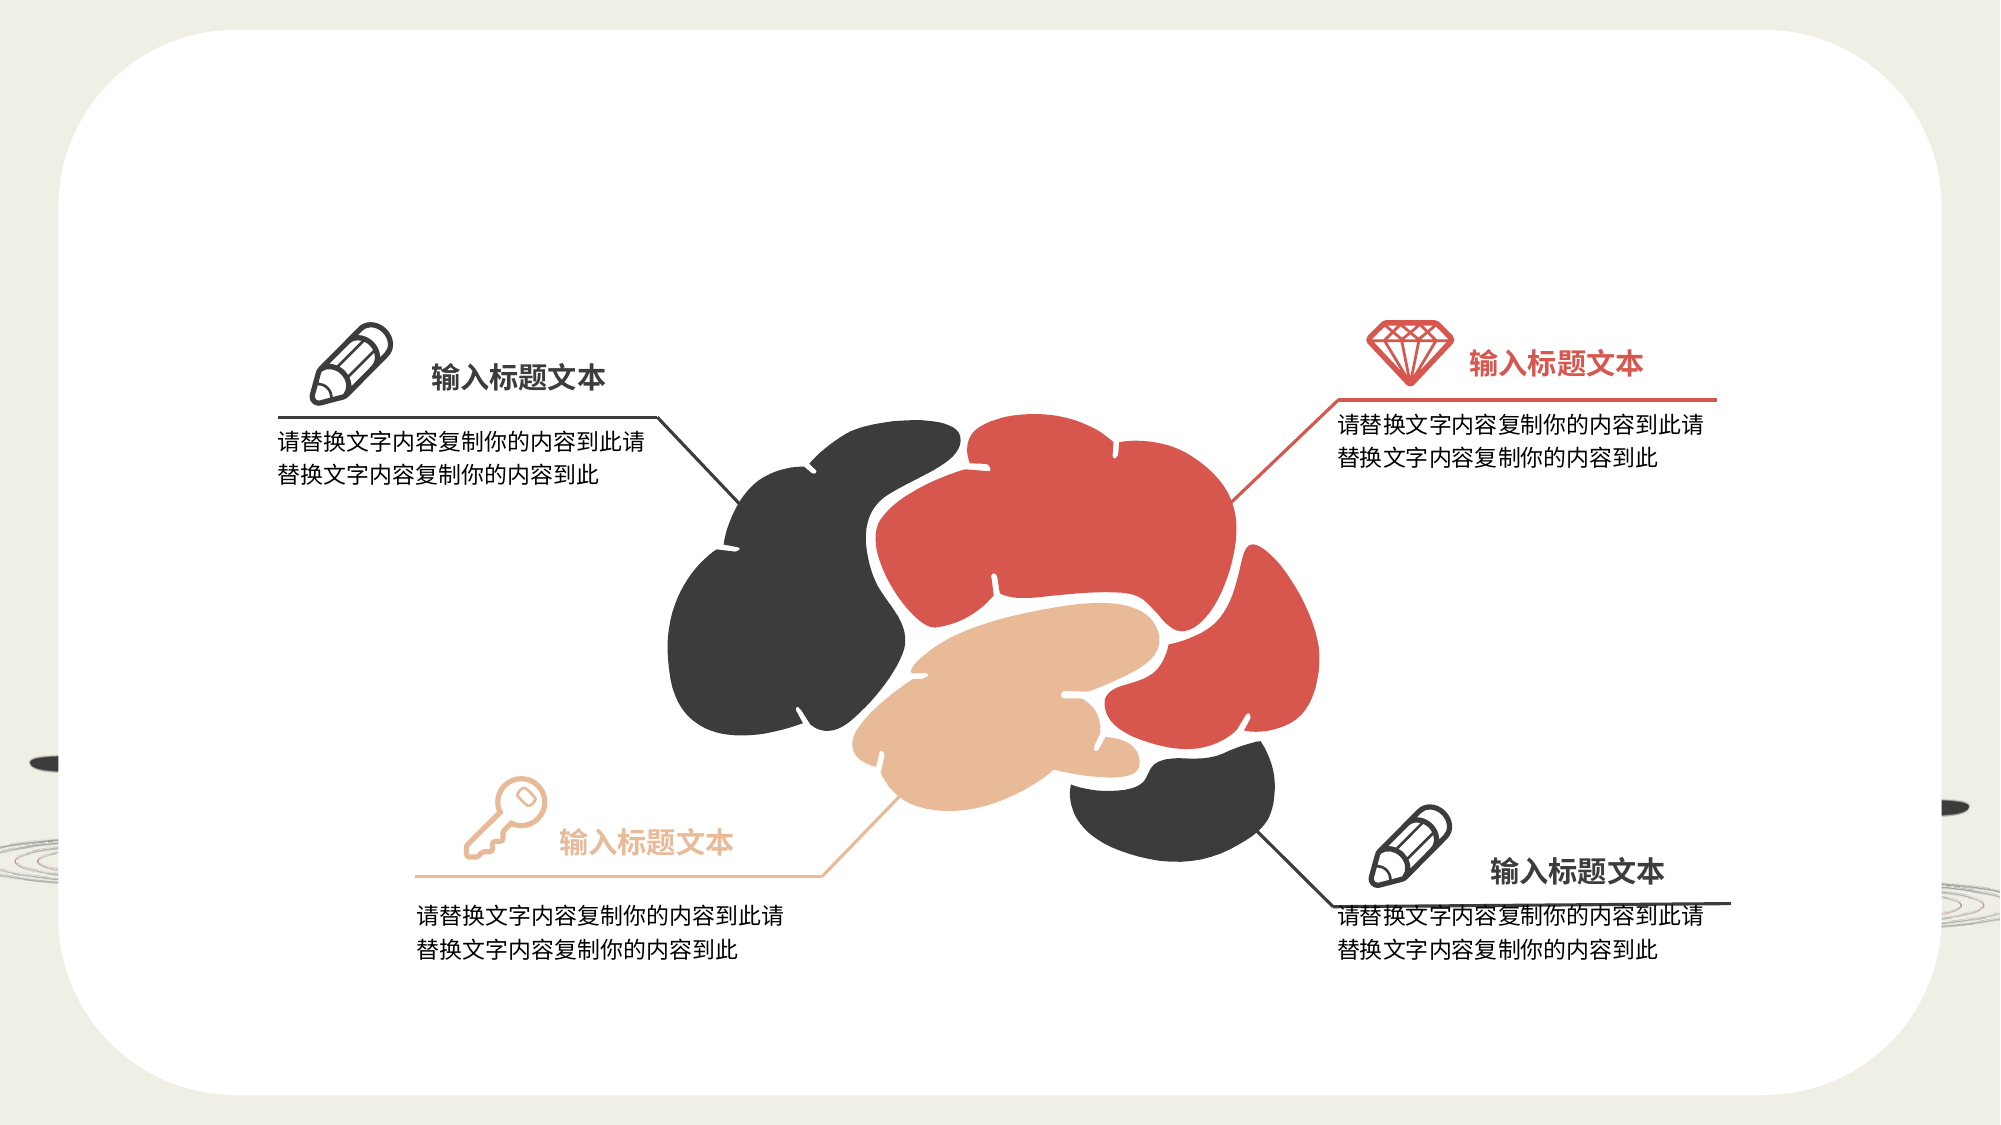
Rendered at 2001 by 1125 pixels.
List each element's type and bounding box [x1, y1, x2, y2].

text_box [875, 320, 1717, 750]
text_box [415, 602, 1069, 1001]
text_box [277, 322, 875, 736]
text_box [1069, 740, 1731, 1004]
picture [0, 0, 2000, 1125]
